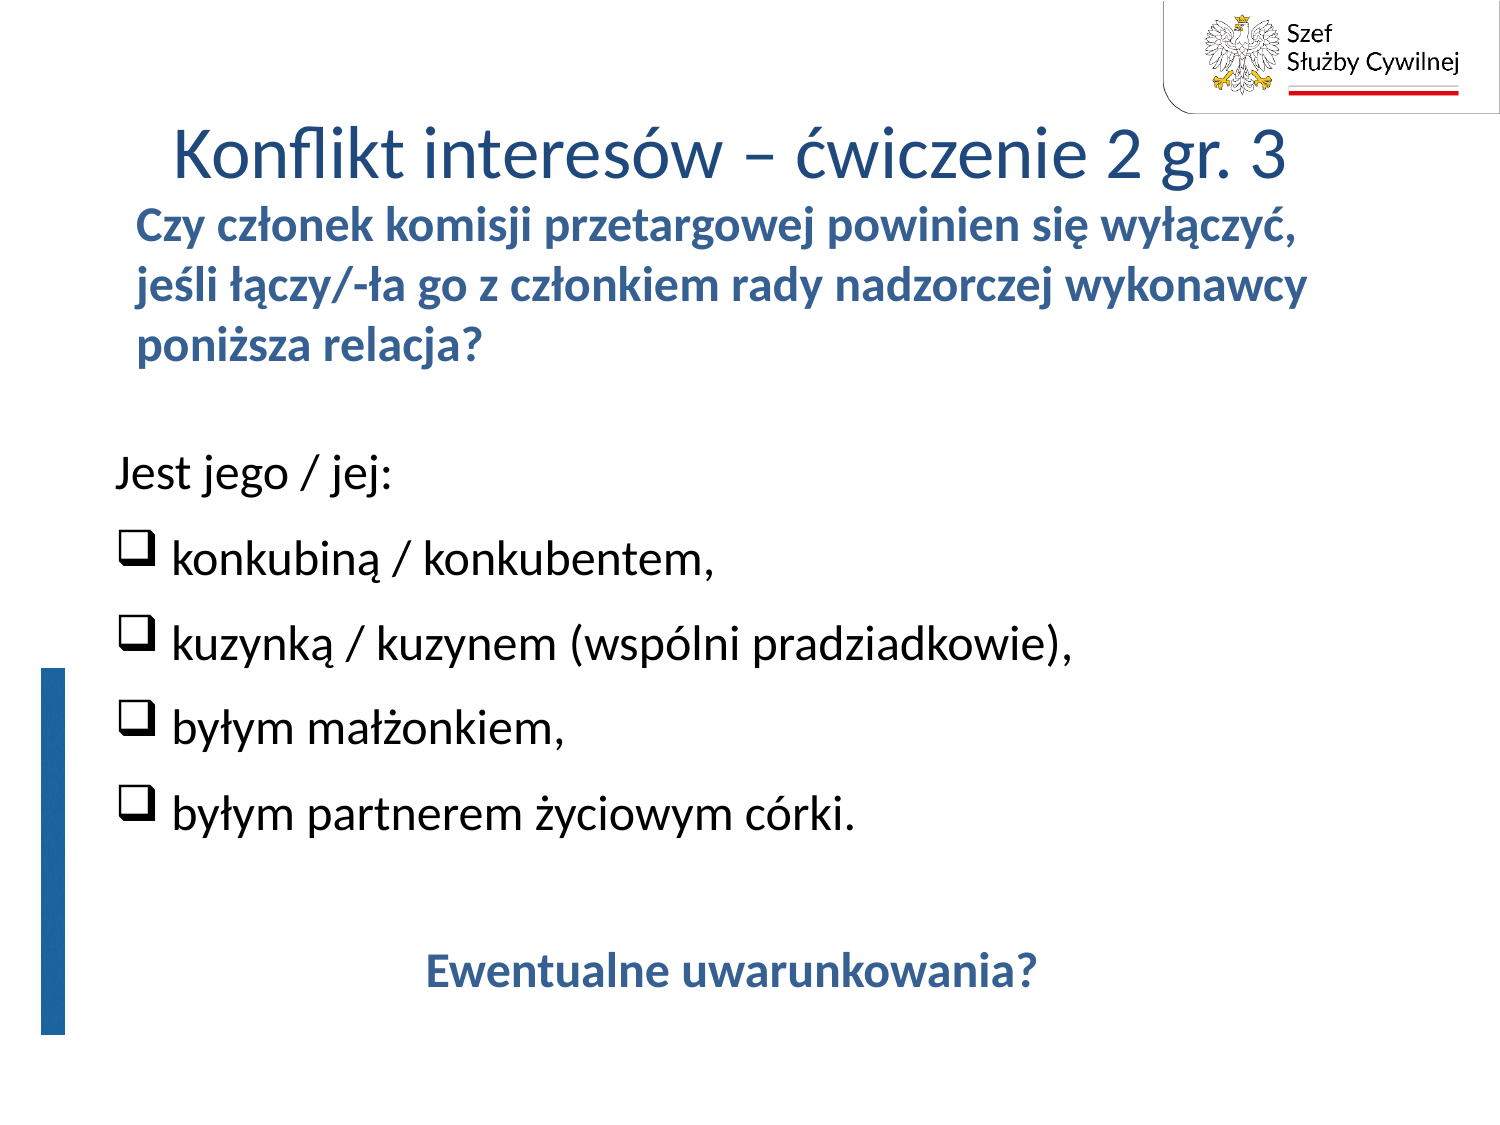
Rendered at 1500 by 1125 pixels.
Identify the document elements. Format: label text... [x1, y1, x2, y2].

text_box Czy członek komisji przetargowej powinien się wyłączyć, jeśli łączy/-ła go z członkiem rady nadzorczej wykonawcy poniższa relacja? [121, 184, 1386, 380]
picture [1163, 0, 1500, 114]
picture [41, 668, 65, 1035]
text_box Jest jego / jej: konkubiną / konkubentem, kuzynką / kuzynem (wspólni pradziadkowie), byłym małżonkiem, byłym partnerem życiowym córki. Ewentualne uwarunkowania? [100, 432, 1365, 1005]
title Konflikt interesów – ćwiczenie 2 gr. 3 [81, 96, 1381, 221]
